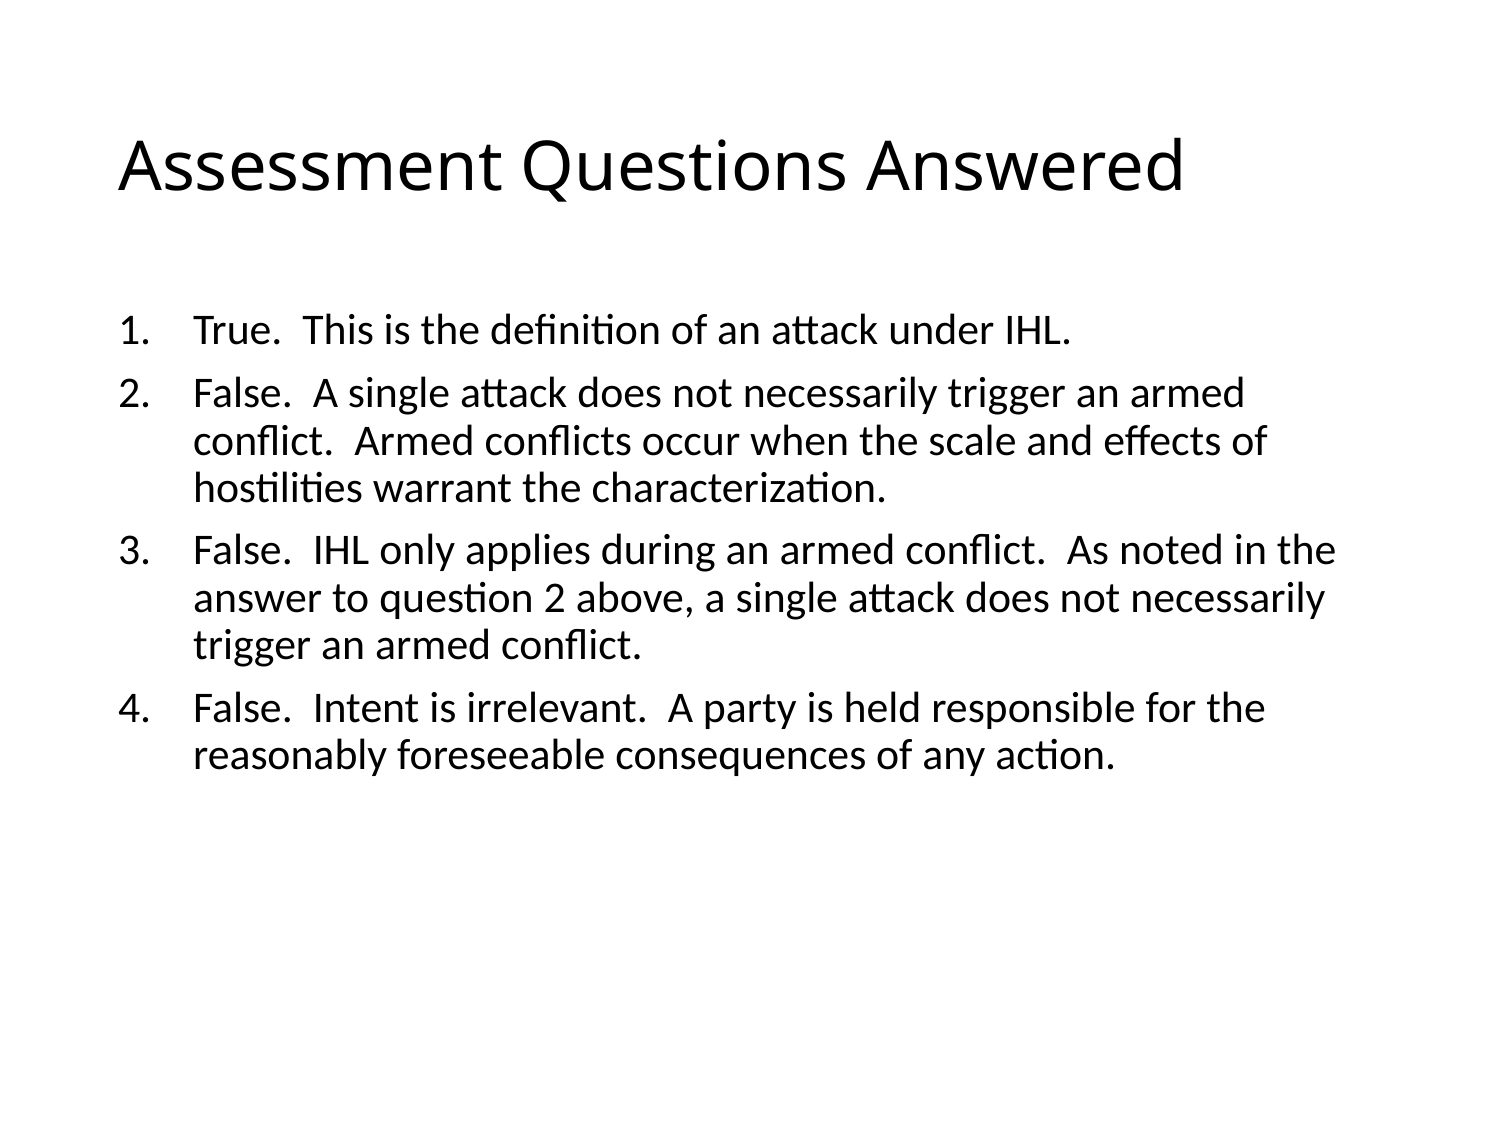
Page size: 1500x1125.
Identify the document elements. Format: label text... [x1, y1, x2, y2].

title Assessment Questions Answered [102, 59, 1398, 278]
list True. This is the definition of an attack under IHL. False. A single attack does not necessarily trigger an armed conflict. Armed conflicts occur when the scale and effects of hostilities warrant the characterization. False. IHL only applies during an armed conflict. As noted in the answer to question 2 above, a single attack does not necessarily trigger an armed conflict. False. Intent is irrelevant. A party is held responsible for the reasonably foreseeable consequences of any action. [102, 299, 1398, 1014]
